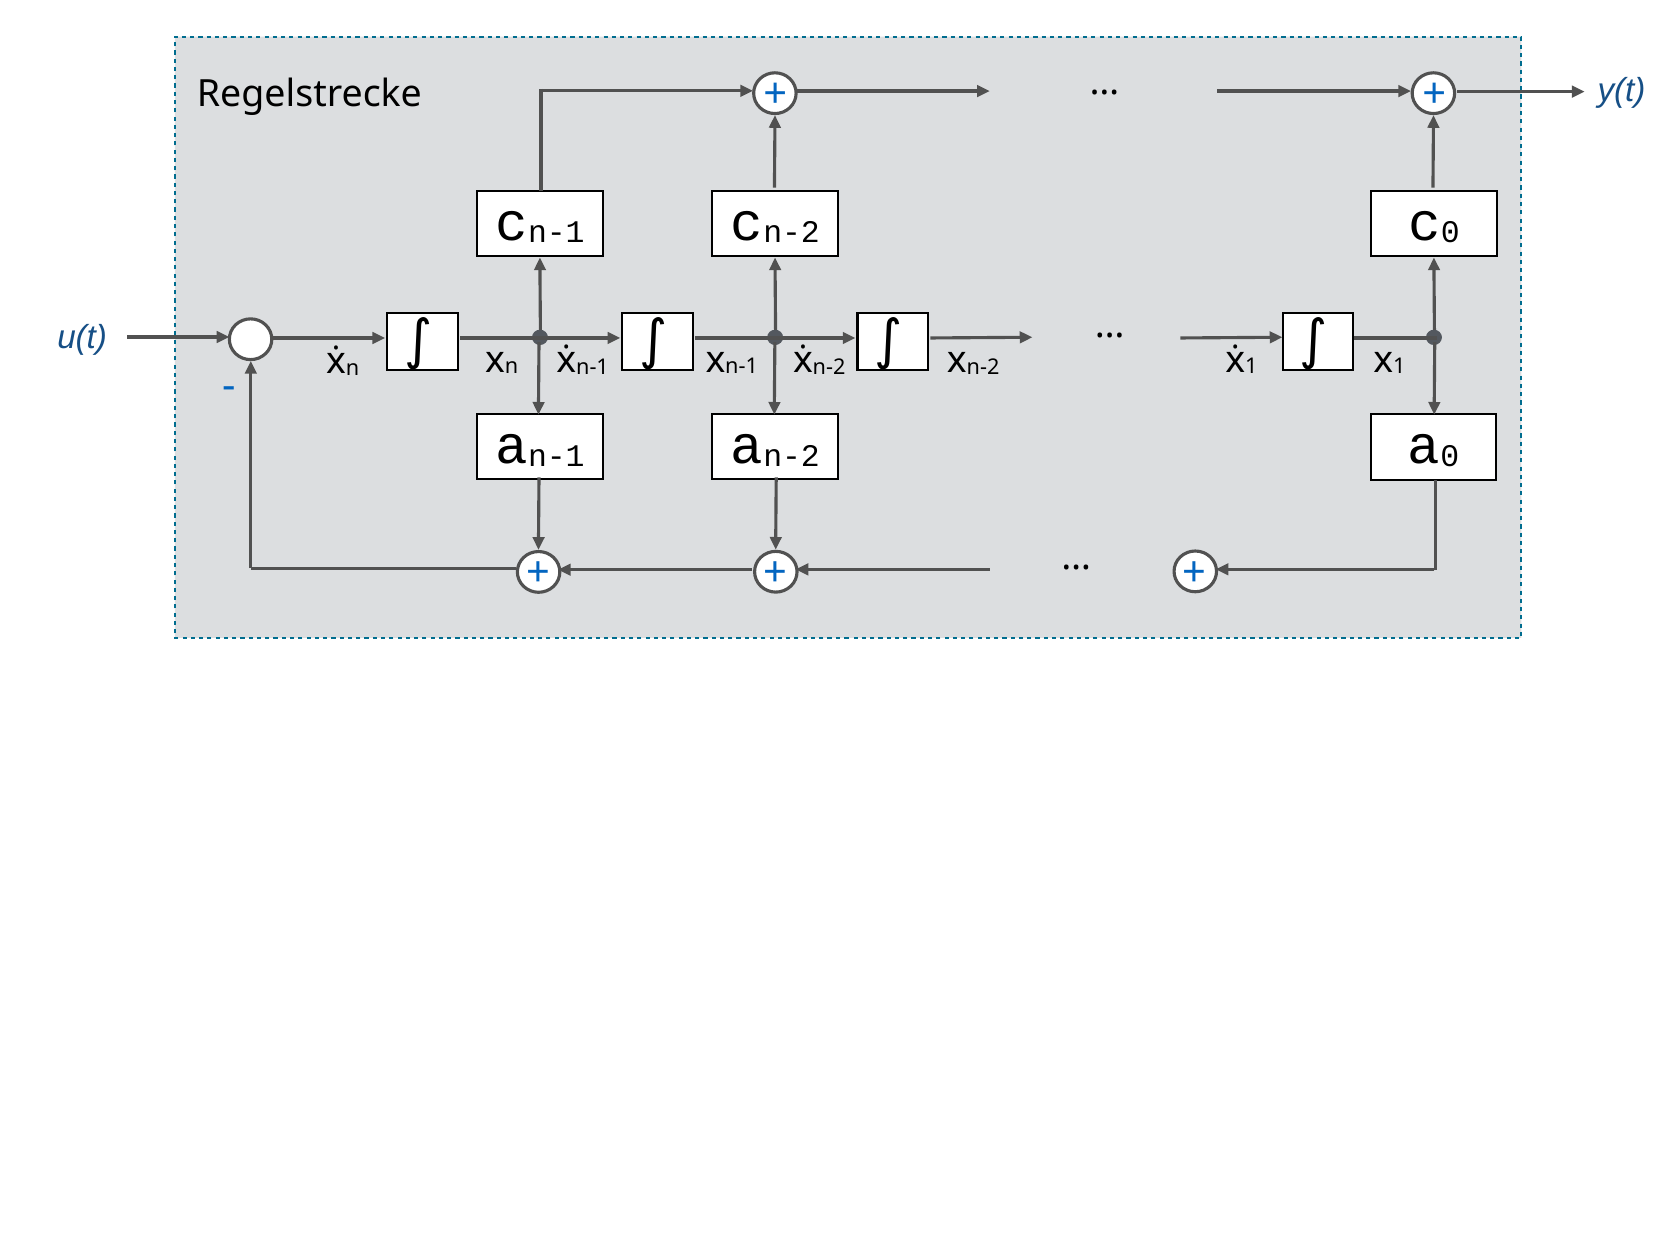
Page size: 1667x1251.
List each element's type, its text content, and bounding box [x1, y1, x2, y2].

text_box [507, 477, 569, 600]
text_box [744, 65, 807, 188]
text_box ẋ1 [1225, 334, 1258, 380]
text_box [1282, 296, 1354, 379]
text_box ẋn-1 [556, 351, 610, 381]
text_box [711, 400, 840, 483]
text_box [1369, 400, 1498, 484]
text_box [1163, 539, 1226, 600]
text_box [1258, 331, 1278, 344]
text_box u(t) [35, 308, 138, 368]
text_box ẋn [326, 339, 360, 382]
text_box xn-1 [705, 351, 759, 380]
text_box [711, 177, 840, 260]
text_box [539, 88, 753, 192]
text_box [1427, 265, 1441, 330]
text_box [814, 84, 990, 98]
text_box … [1058, 286, 1162, 359]
text_box … [1024, 518, 1128, 591]
text_box … [1052, 43, 1156, 116]
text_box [198, 318, 273, 413]
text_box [1369, 177, 1499, 260]
text_box [280, 331, 383, 345]
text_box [386, 296, 458, 379]
text_box [1000, 331, 1033, 344]
text_box xn [485, 351, 519, 380]
text_box [174, 36, 1522, 638]
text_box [857, 296, 929, 379]
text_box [1403, 65, 1465, 188]
text_box y(t) [1567, 61, 1667, 121]
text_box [475, 177, 604, 260]
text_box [459, 329, 621, 346]
text_box x1 [1373, 334, 1406, 380]
text_box [1426, 329, 1442, 346]
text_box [475, 400, 604, 483]
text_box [622, 296, 694, 379]
text_box ẋn-2 [793, 351, 846, 381]
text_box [694, 329, 856, 346]
text_box xn-2 [946, 334, 1000, 381]
text_box Regelstrecke [195, 54, 424, 128]
text_box [533, 265, 547, 322]
text_box [768, 265, 782, 322]
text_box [744, 476, 806, 600]
